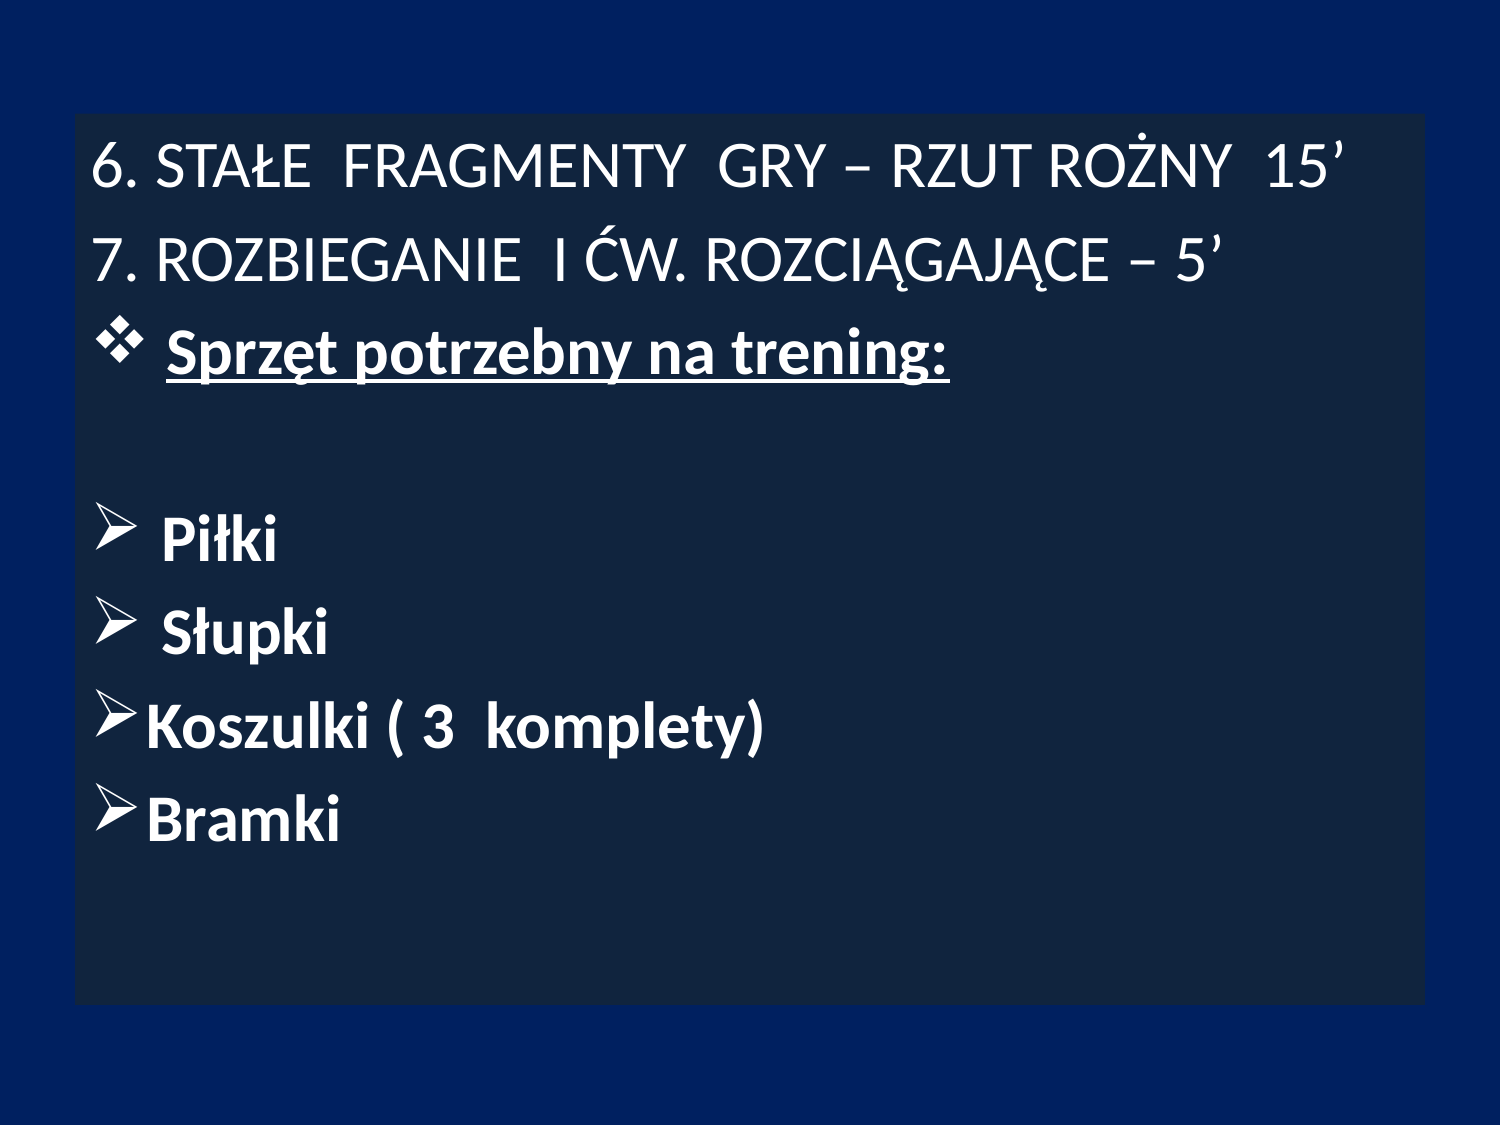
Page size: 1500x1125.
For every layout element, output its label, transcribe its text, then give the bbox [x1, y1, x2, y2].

list 6. STAŁE FRAGMENTY GRY – RZUT ROŻNY 15’ 7. ROZBIEGANIE I ĆW. ROZCIĄGAJĄCE – 5’ Sprzęt potrzebny na trening: Piłki Słupki Koszulki ( 3 komplety) Bramki [75, 113, 1425, 1005]
